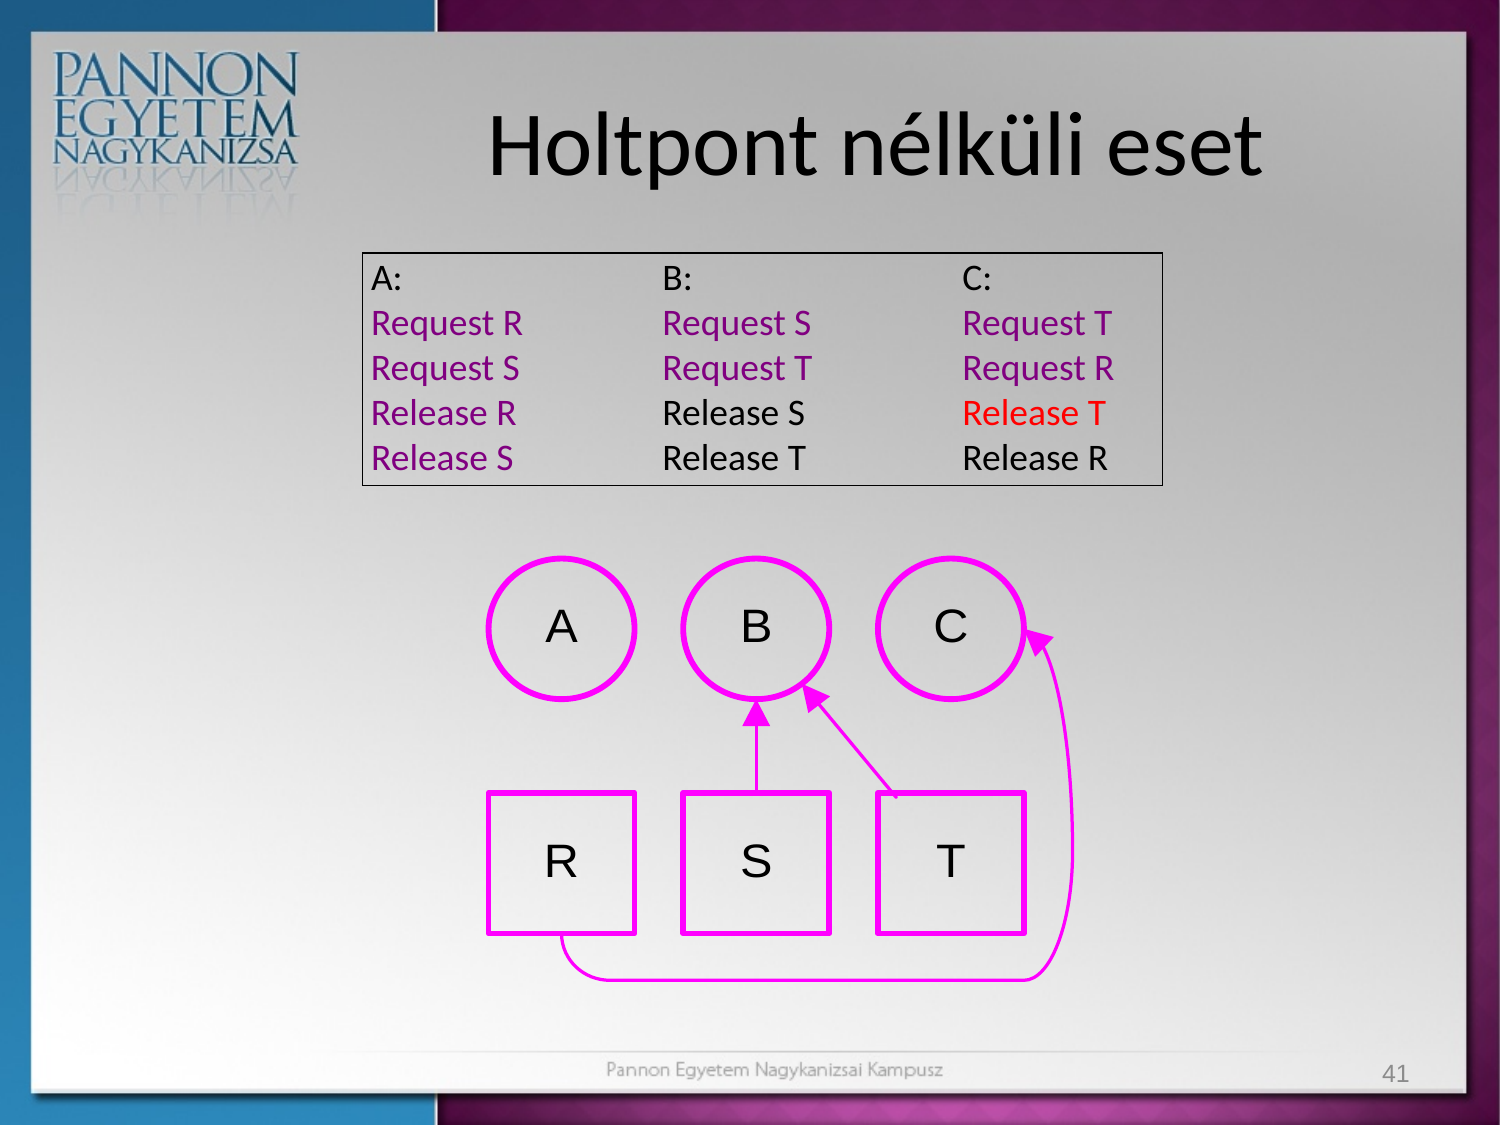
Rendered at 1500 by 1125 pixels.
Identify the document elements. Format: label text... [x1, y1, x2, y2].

text_box A: B: C: Request R Request S Request T Request S Request T Request R Release R Release S Release T Release S Release T Release R [362, 253, 1163, 486]
slide_number 41 [1074, 1042, 1425, 1103]
title Holtpont nélküli eset [328, 45, 1425, 233]
picture [0, 0, 1500, 1125]
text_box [412, 549, 1101, 1006]
